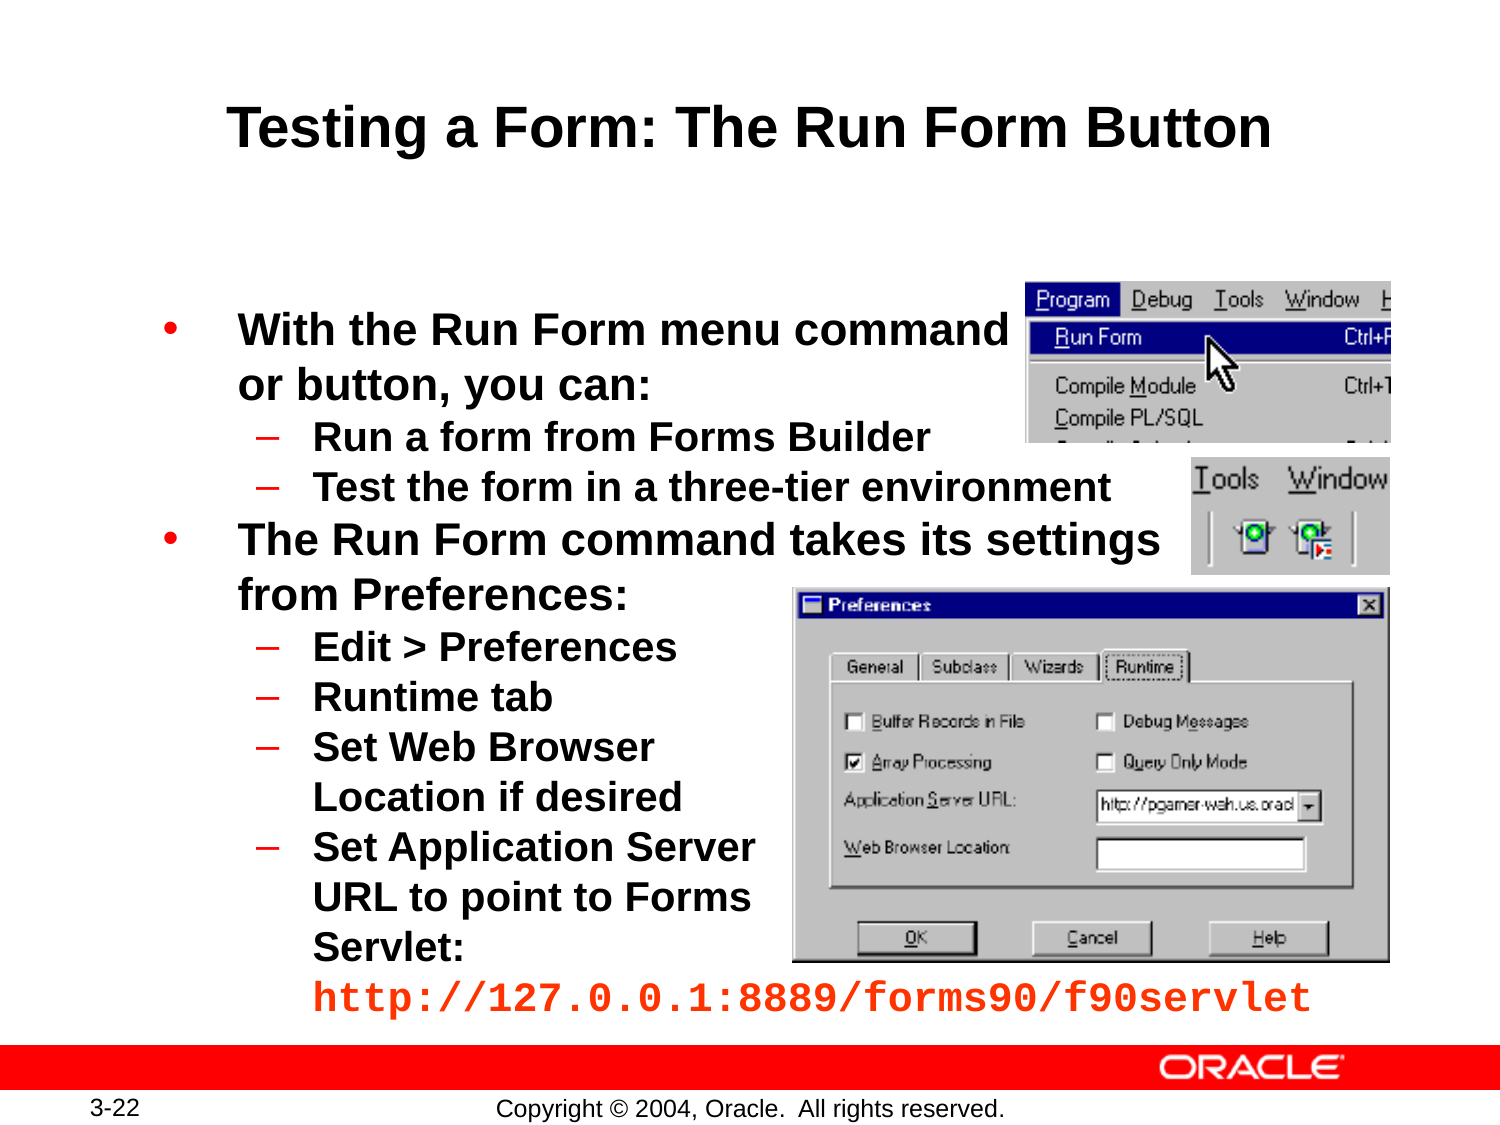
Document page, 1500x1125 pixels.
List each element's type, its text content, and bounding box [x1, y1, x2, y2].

title Testing a Form: The Run Form Button [149, 87, 1351, 232]
list With the Run Form menu command or button, you can: Run a form from Forms Builder Test the form in a three-tier environment The Run Form command takes its settings from Preferences: Edit > Preferences Runtime tab Set Web Browser Location if desired Set Application Server URL to point to Forms Servlet: http://127.0.0.1:8889/forms90/f90servlet [141, 297, 1351, 1023]
picture [1024, 281, 1391, 444]
picture [1190, 456, 1390, 576]
picture [792, 587, 1390, 963]
